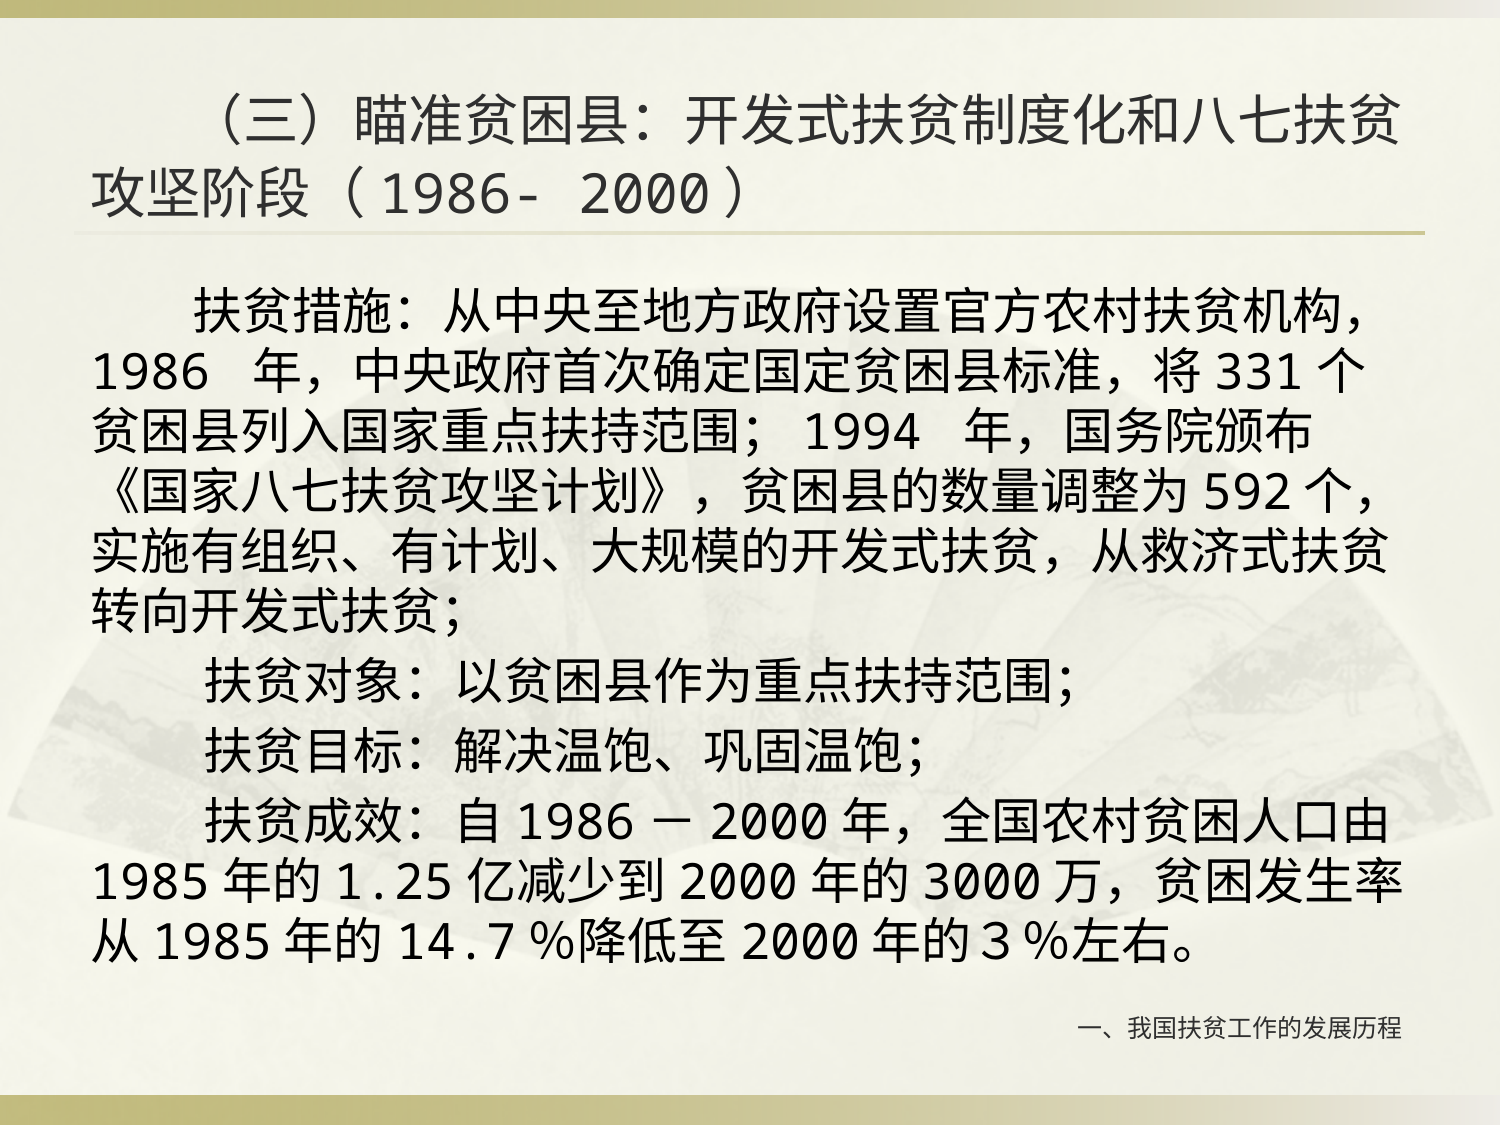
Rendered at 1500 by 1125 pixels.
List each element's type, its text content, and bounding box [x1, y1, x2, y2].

title （三）瞄准贫困县：开发式扶贫制度化和八七扶贫攻坚阶段（1986- 2000） [74, 44, 1426, 211]
list 扶贫措施：从中央至地方政府设置官方农村扶贫机构，1986 年，中央政府首次确定国定贫困县标准，将331个贫困县列入国家重点扶持范围；1994 年，国务院颁布《国家八七扶贫攻坚计划》，贫困县的数量调整为592个，实施有组织、有计划、大规模的开发式扶贫，从救济式扶贫转向开发式扶贫； 扶贫对象：以贫困县作为重点扶持范围； 扶贫目标：解决温饱、巩固温饱； 扶贫成效：自1986－2000年，全国农村贫困人口由1985年的1.25亿减少到2000年的3000万，贫困发生率从1985年的14.7％降低至2000年的３％左右。 [74, 211, 1426, 1088]
text_box 一、我国扶贫工作的发展历程 [980, 964, 1500, 1092]
